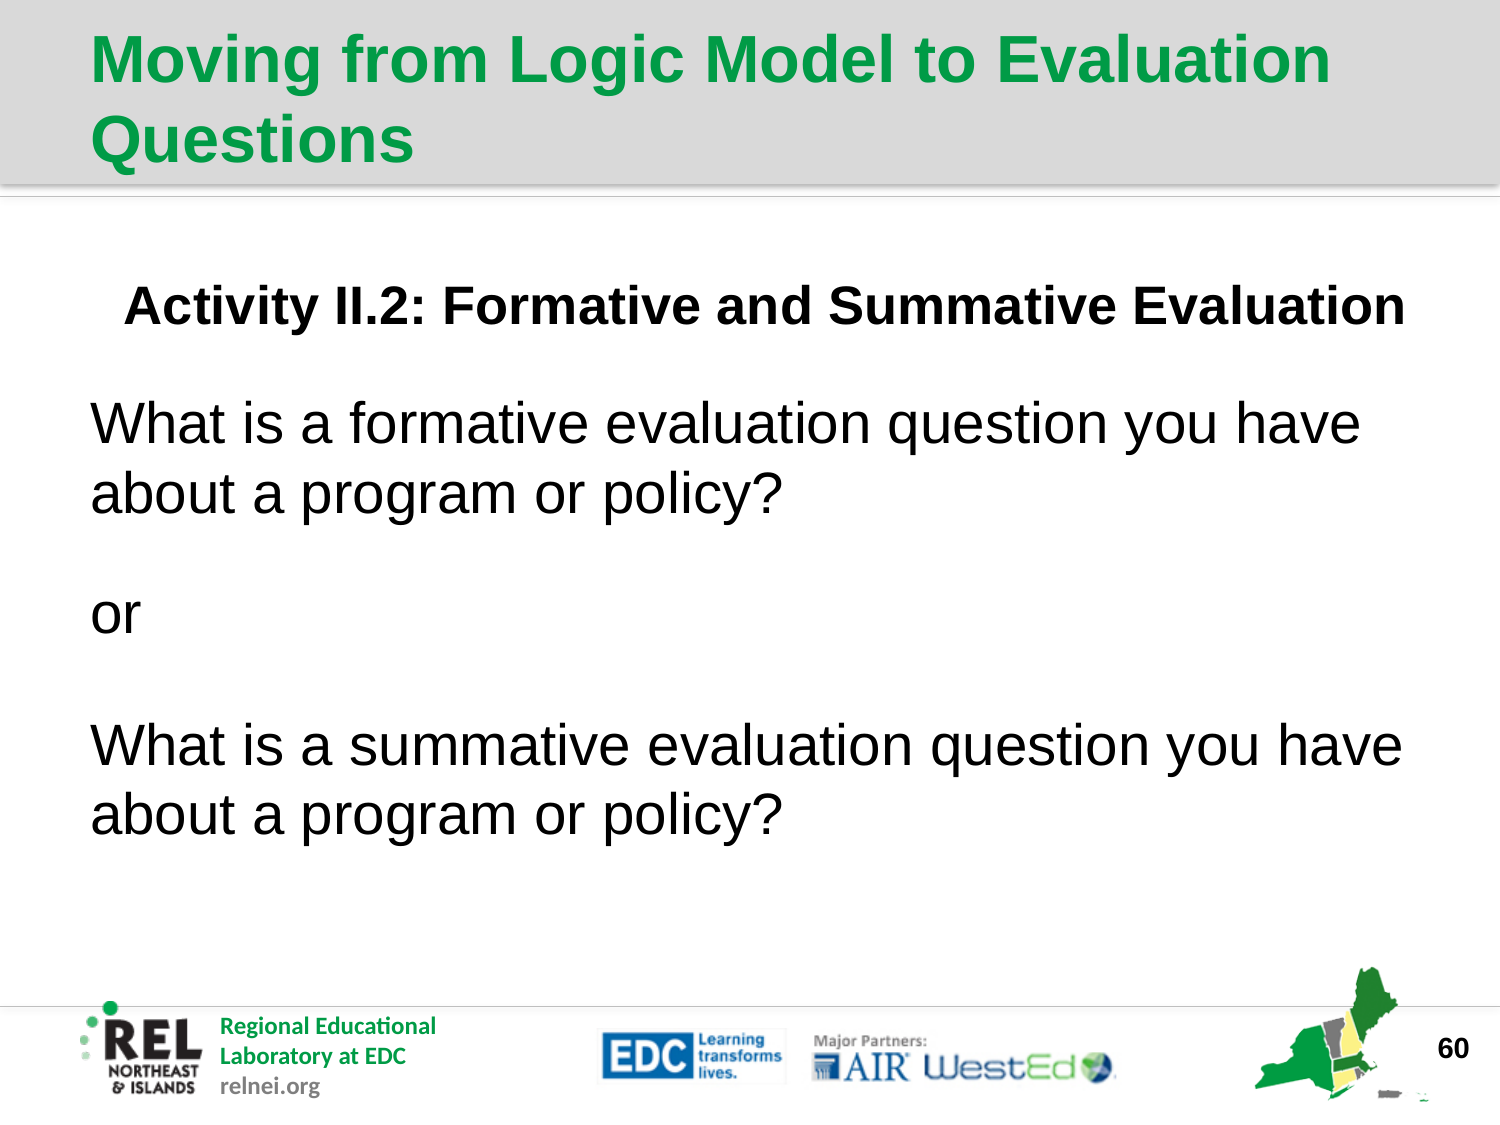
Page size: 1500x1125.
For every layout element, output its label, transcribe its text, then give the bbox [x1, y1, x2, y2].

picture [594, 1028, 1138, 1091]
slide_number 60 [1393, 1016, 1485, 1077]
picture [1245, 982, 1442, 1103]
title Moving from Logic Model to Evaluation Questions [75, 25, 1425, 165]
list Activity II.2: Formative and Summative Evaluation What is a formative evaluation question you have about a program or policy? or What is a summative evaluation question you have about a program or policy? [75, 262, 1457, 982]
picture [80, 1001, 227, 1108]
